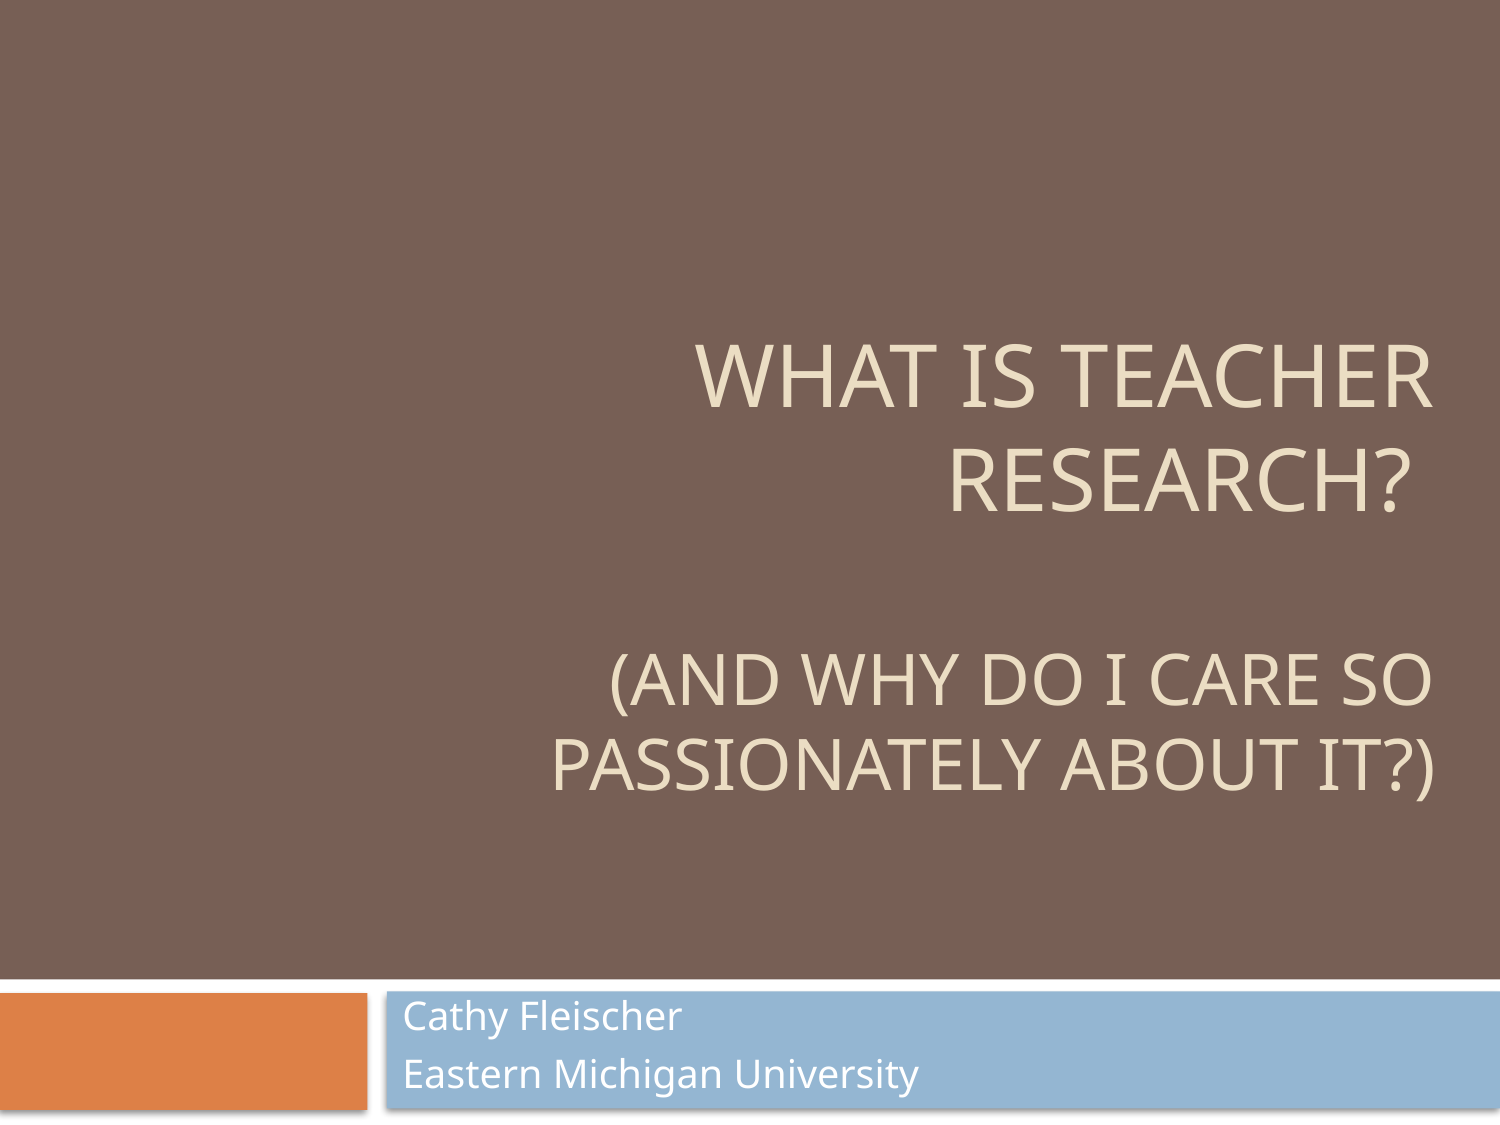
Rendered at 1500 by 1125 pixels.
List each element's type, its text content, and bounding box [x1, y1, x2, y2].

subtitle Cathy Fleischer Eastern Michigan University [387, 983, 1488, 1105]
title What is Teacher Research? (and Why Do I Care So Passionately About It?) [387, 307, 1450, 813]
